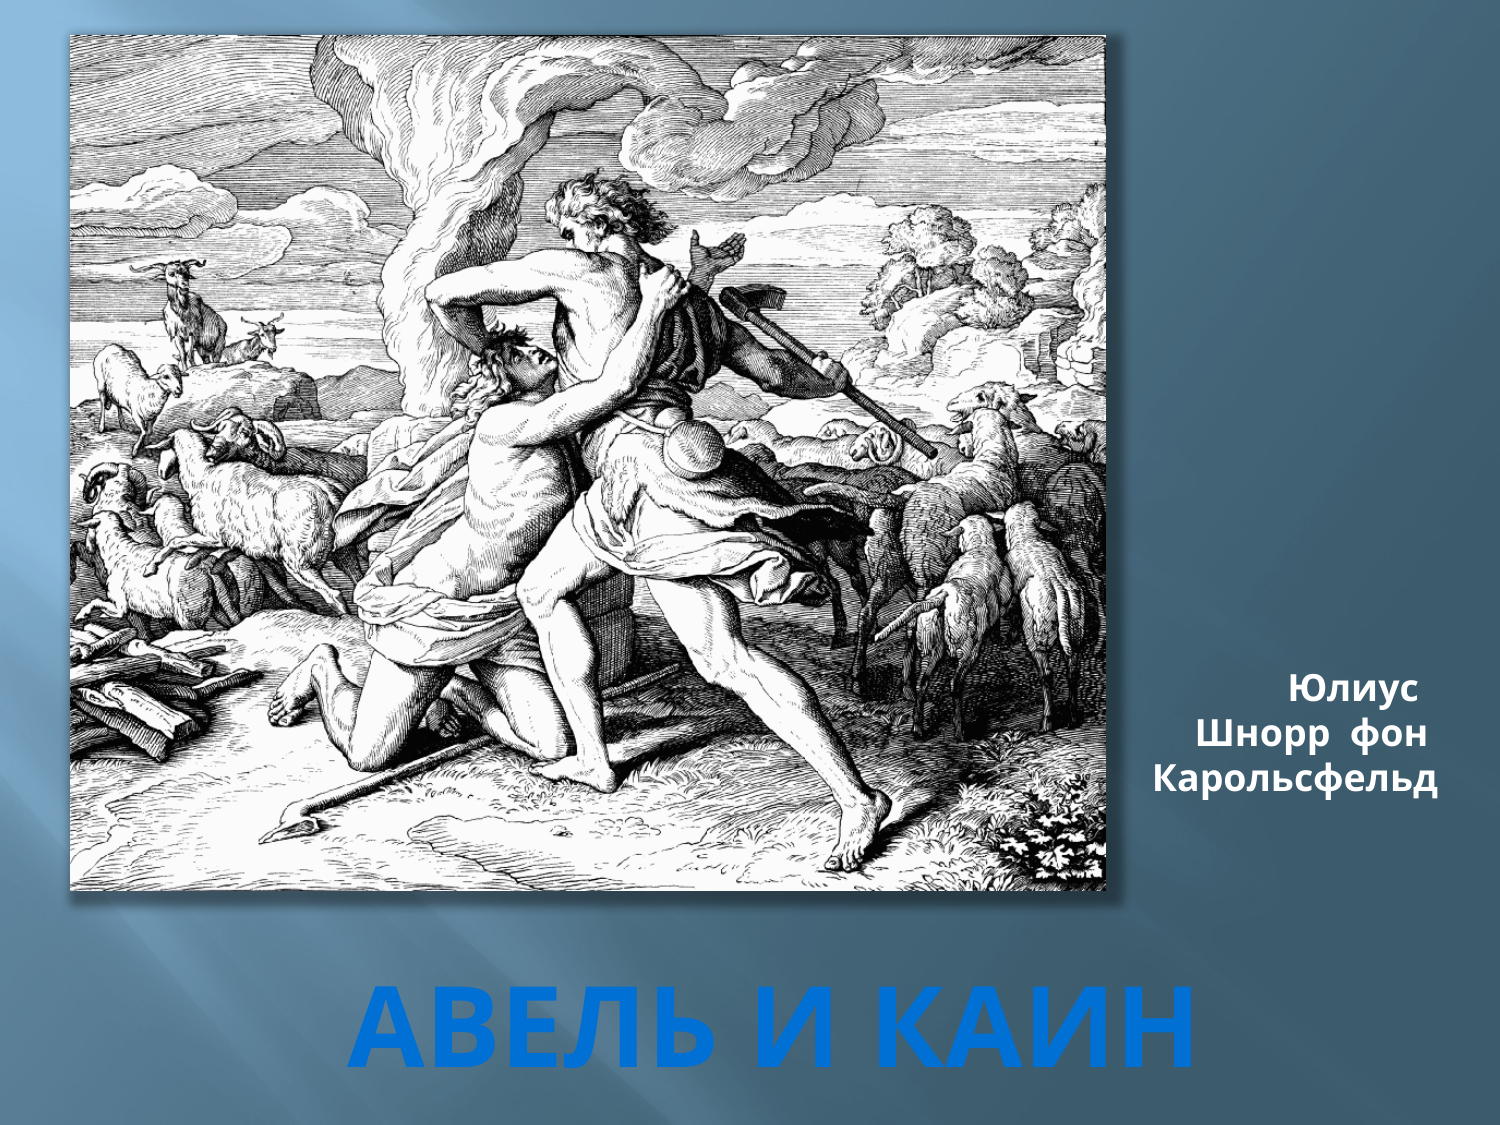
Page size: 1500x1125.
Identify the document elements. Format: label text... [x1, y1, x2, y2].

text_box Юлиус Шнорр фон Карольсфельд [1149, 656, 1453, 806]
picture [70, 34, 1106, 891]
title Авель и Каин [112, 890, 1438, 1090]
